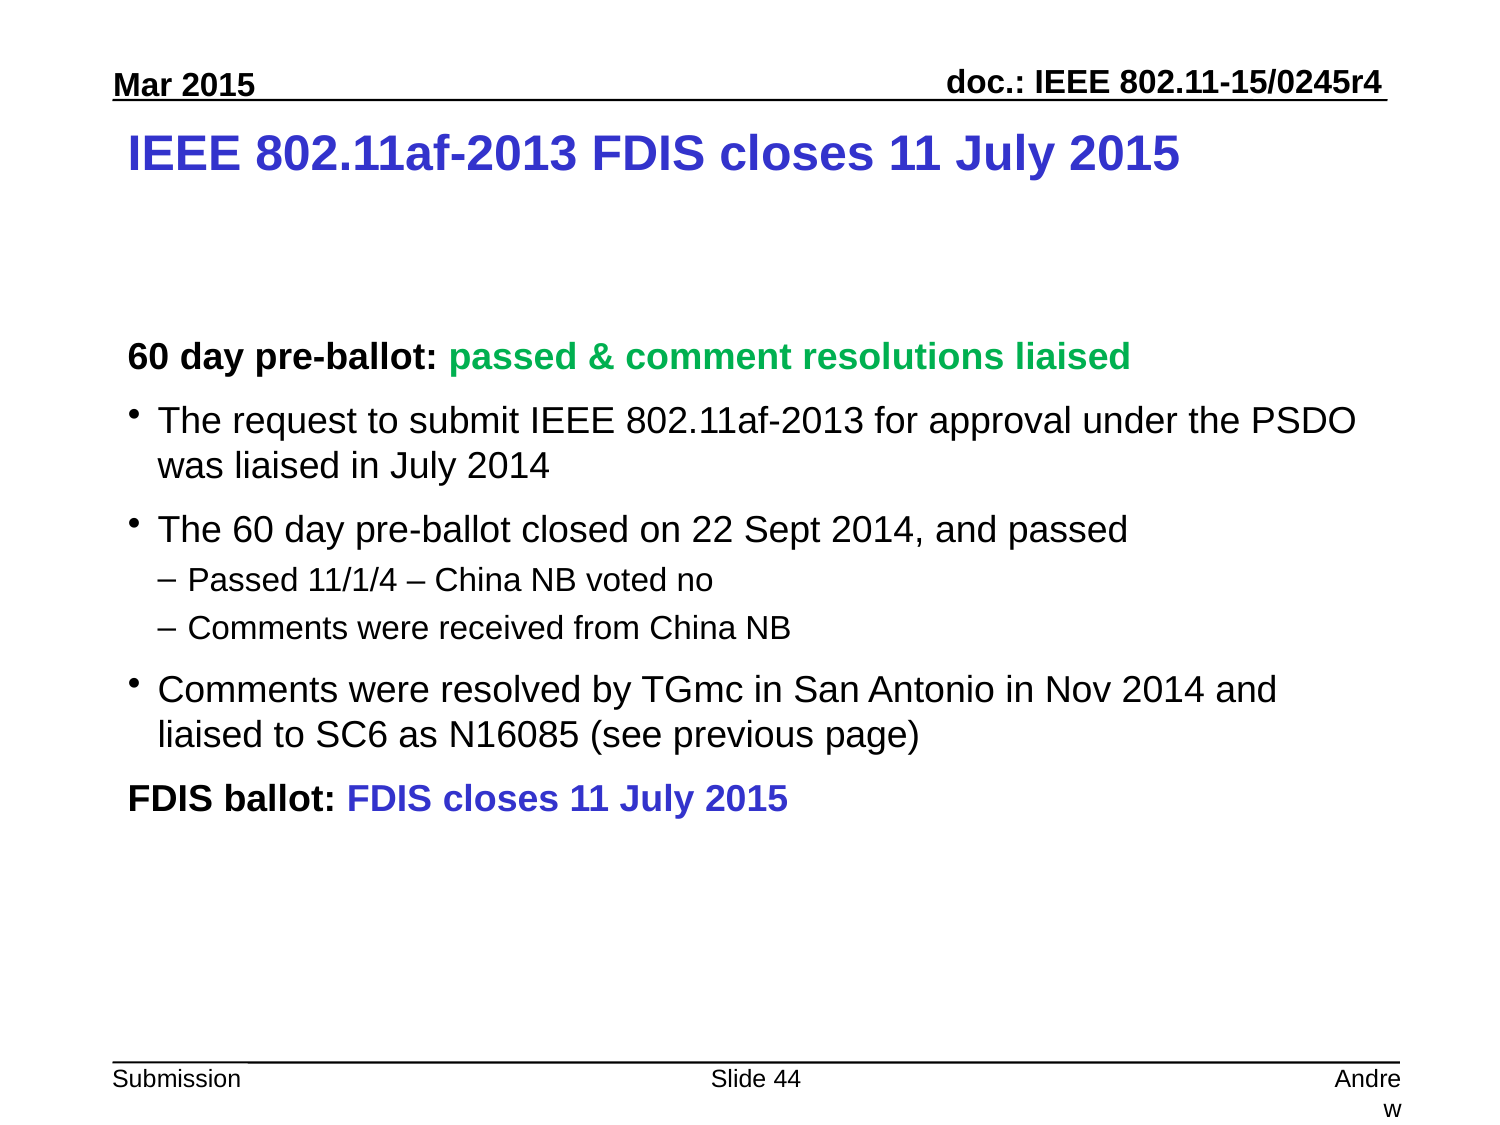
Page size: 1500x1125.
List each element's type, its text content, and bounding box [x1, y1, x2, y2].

title IEEE 802.11af-2013 FDIS closes 11 July 2015 [112, 112, 1475, 288]
footer Andrew Myles, Cisco [1320, 1061, 1402, 1093]
slide_number Slide 44 [709, 1061, 803, 1093]
list 60 day pre-ballot: passed & comment resolutions liaised The request to submit IEEE 802.11af-2013 for approval under the PSDO was liaised in July 2014 The 60 day pre-ballot closed on 22 Sept 2014, and passed Passed 11/1/4 – China NB voted no Comments were received from China NB Comments were resolved by TGmc in San Antonio in Nov 2014 and liaised to SC6 as N16085 (see previous page) FDIS ballot: FDIS closes 11 July 2015 [112, 324, 1388, 1000]
